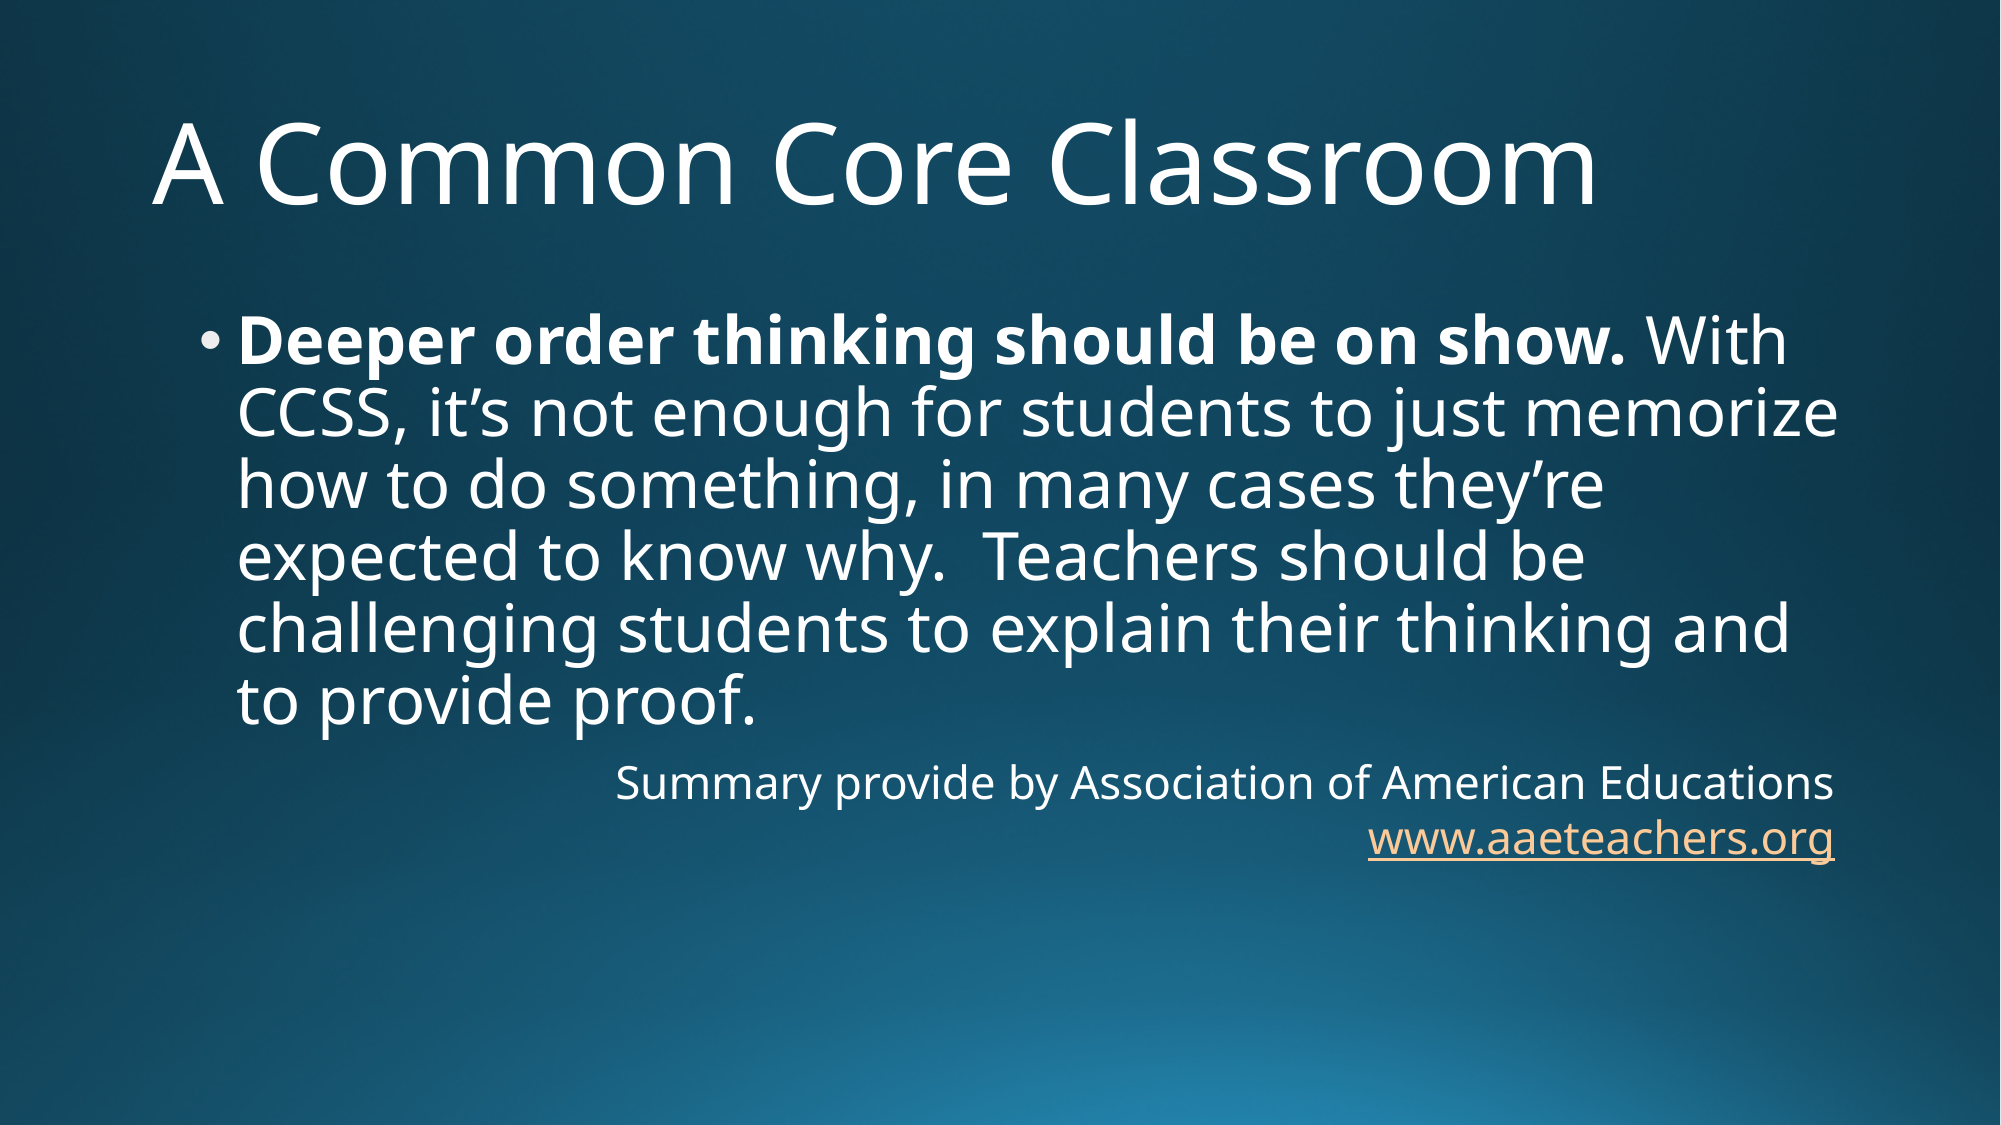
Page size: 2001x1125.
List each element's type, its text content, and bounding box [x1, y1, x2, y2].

title A Common Core Classroom [137, 59, 1863, 278]
picture [0, 0, 2001, 1125]
list Deeper order thinking should be on show. With CCSS, it’s not enough for students to just memorize how to do something, in many cases they’re expected to know why. Teachers should be challenging students to explain their thinking and to provide proof. Summary provide by Association of American Educations www.aaeteachers.org [183, 299, 1863, 1070]
